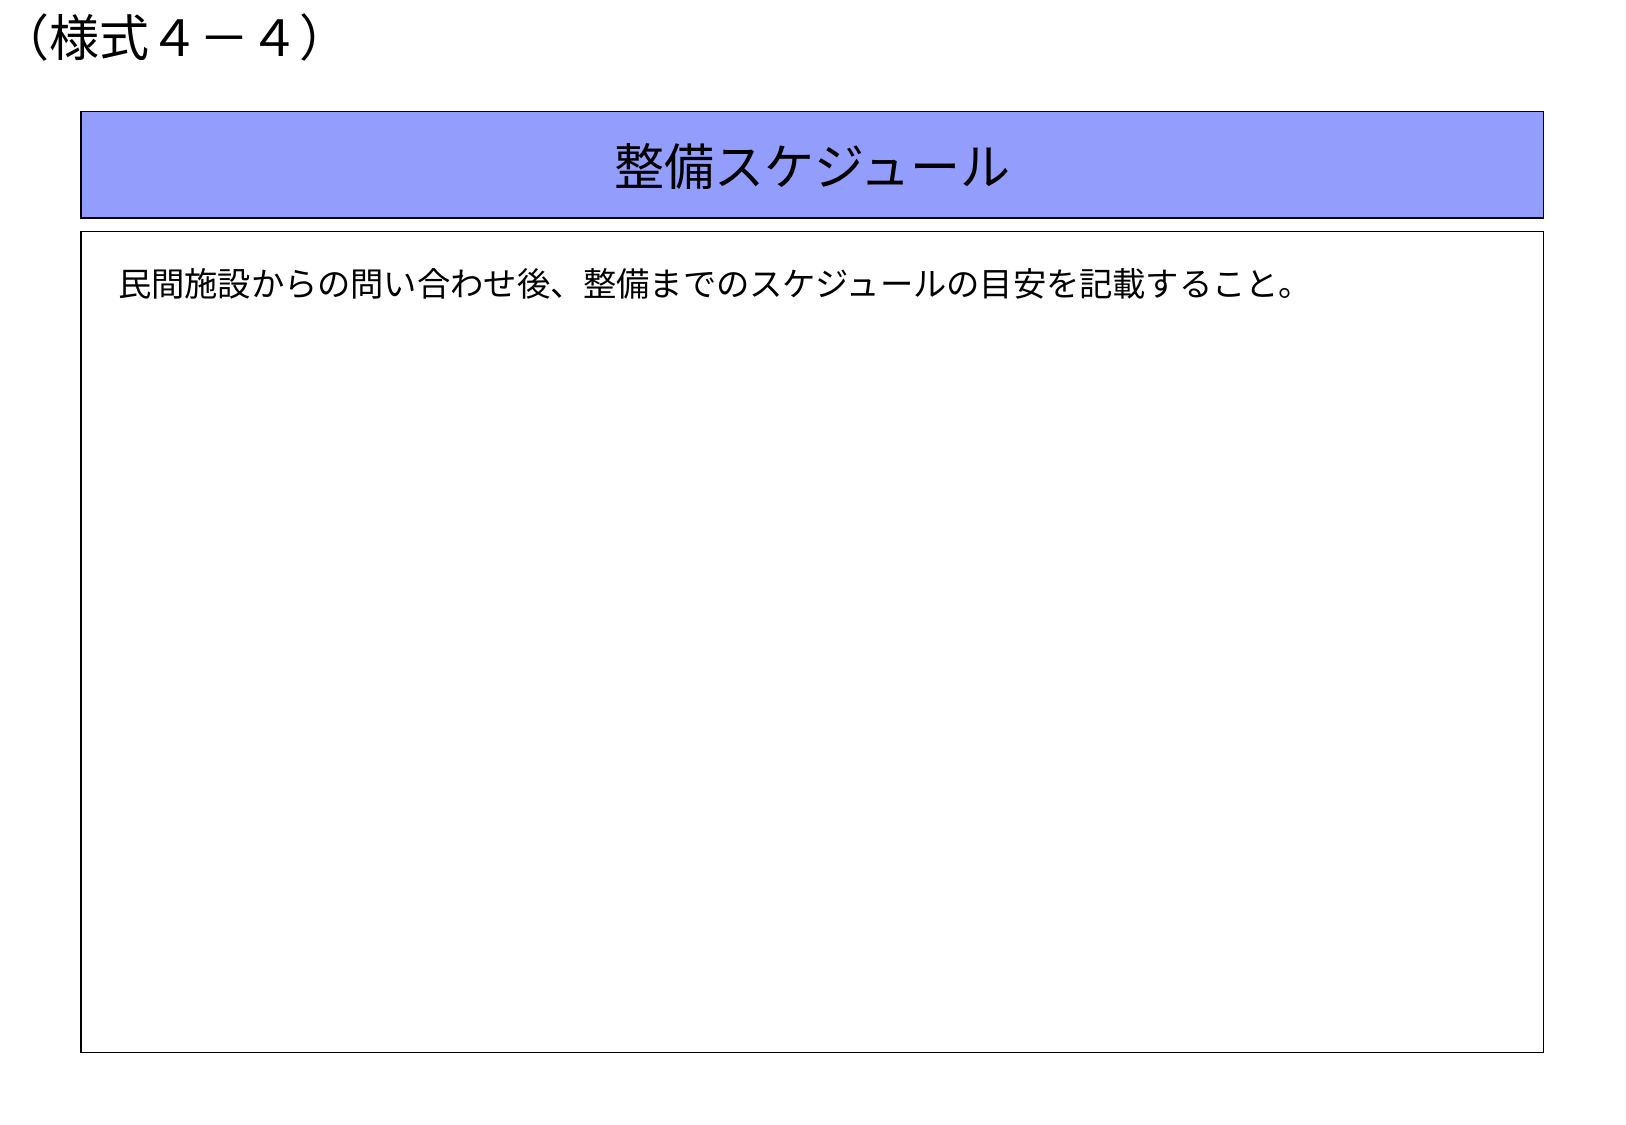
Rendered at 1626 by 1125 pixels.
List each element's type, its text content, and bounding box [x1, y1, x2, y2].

text_box [81, 231, 1544, 1053]
text_box （様式４－４） [0, 0, 350, 67]
text_box 民間施設からの問い合わせ後、整備までのスケジュールの目安を記載すること。 [103, 255, 1522, 311]
text_box 整備スケジュール [81, 111, 1544, 219]
